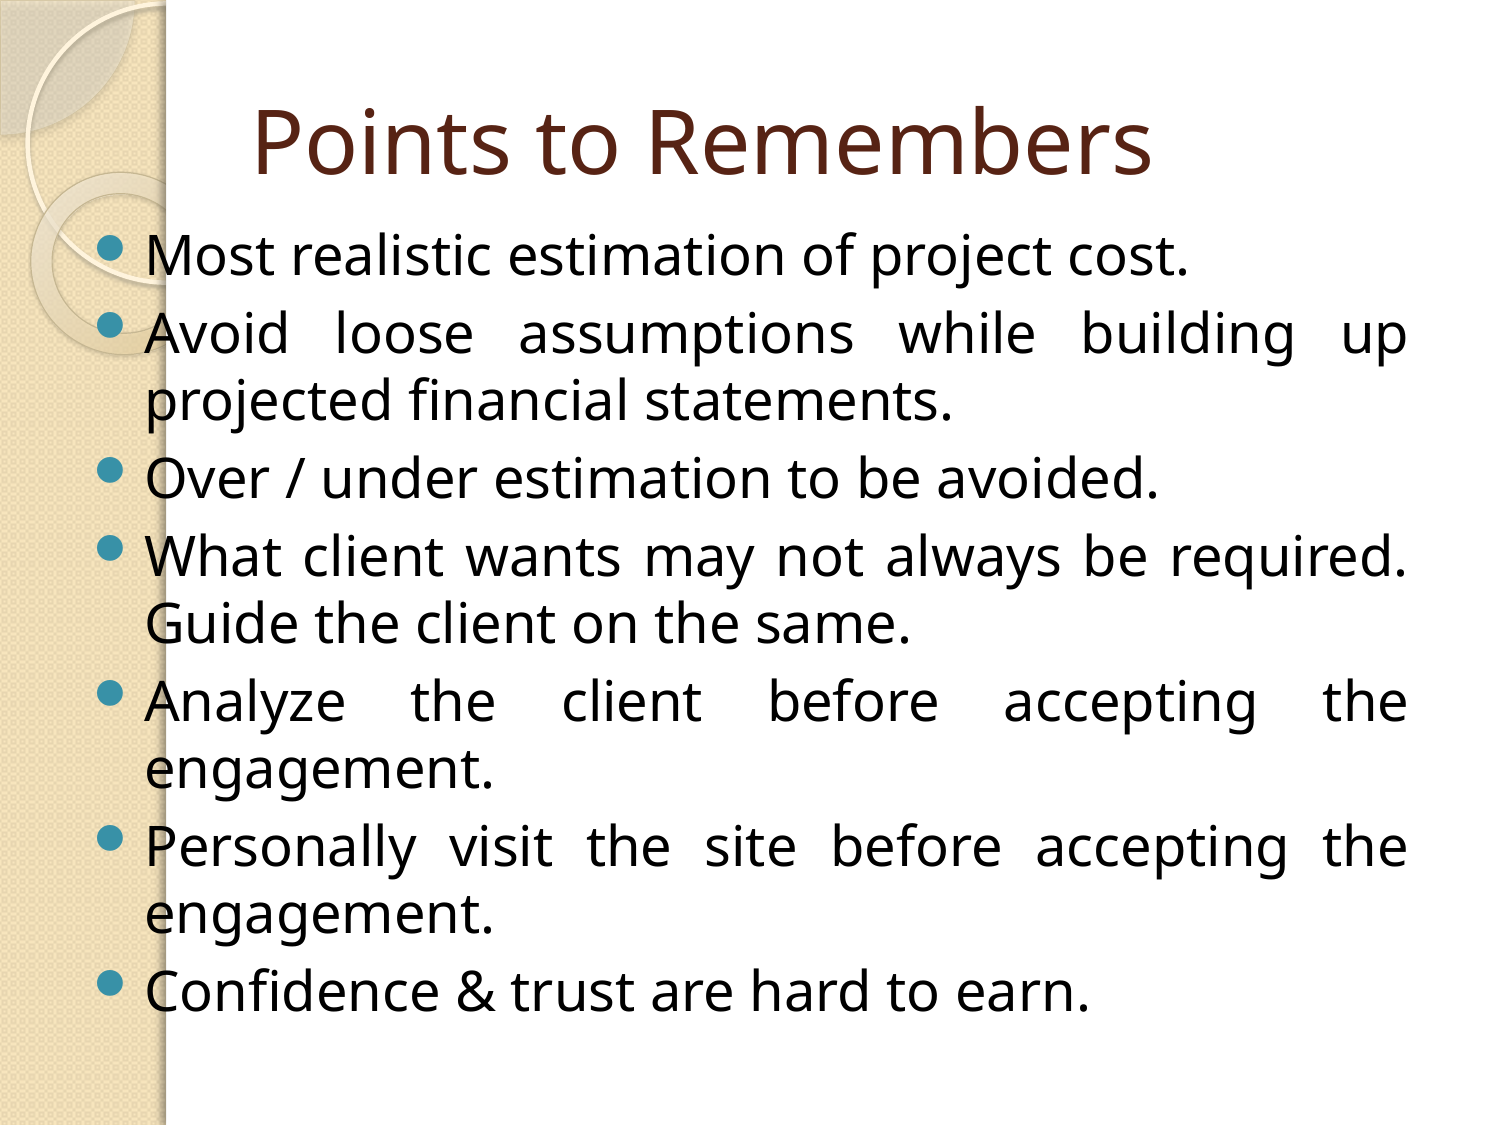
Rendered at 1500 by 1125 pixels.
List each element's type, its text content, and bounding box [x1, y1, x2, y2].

title Points to Remembers [235, 45, 1466, 233]
list Most realistic estimation of project cost. Avoid loose assumptions while building up projected financial statements. Over / under estimation to be avoided. What client wants may not always be required. Guide the client on the same. Analyze the client before accepting the engagement. Personally visit the site before accepting the engagement. Confidence & trust are hard to earn. [75, 212, 1425, 1038]
